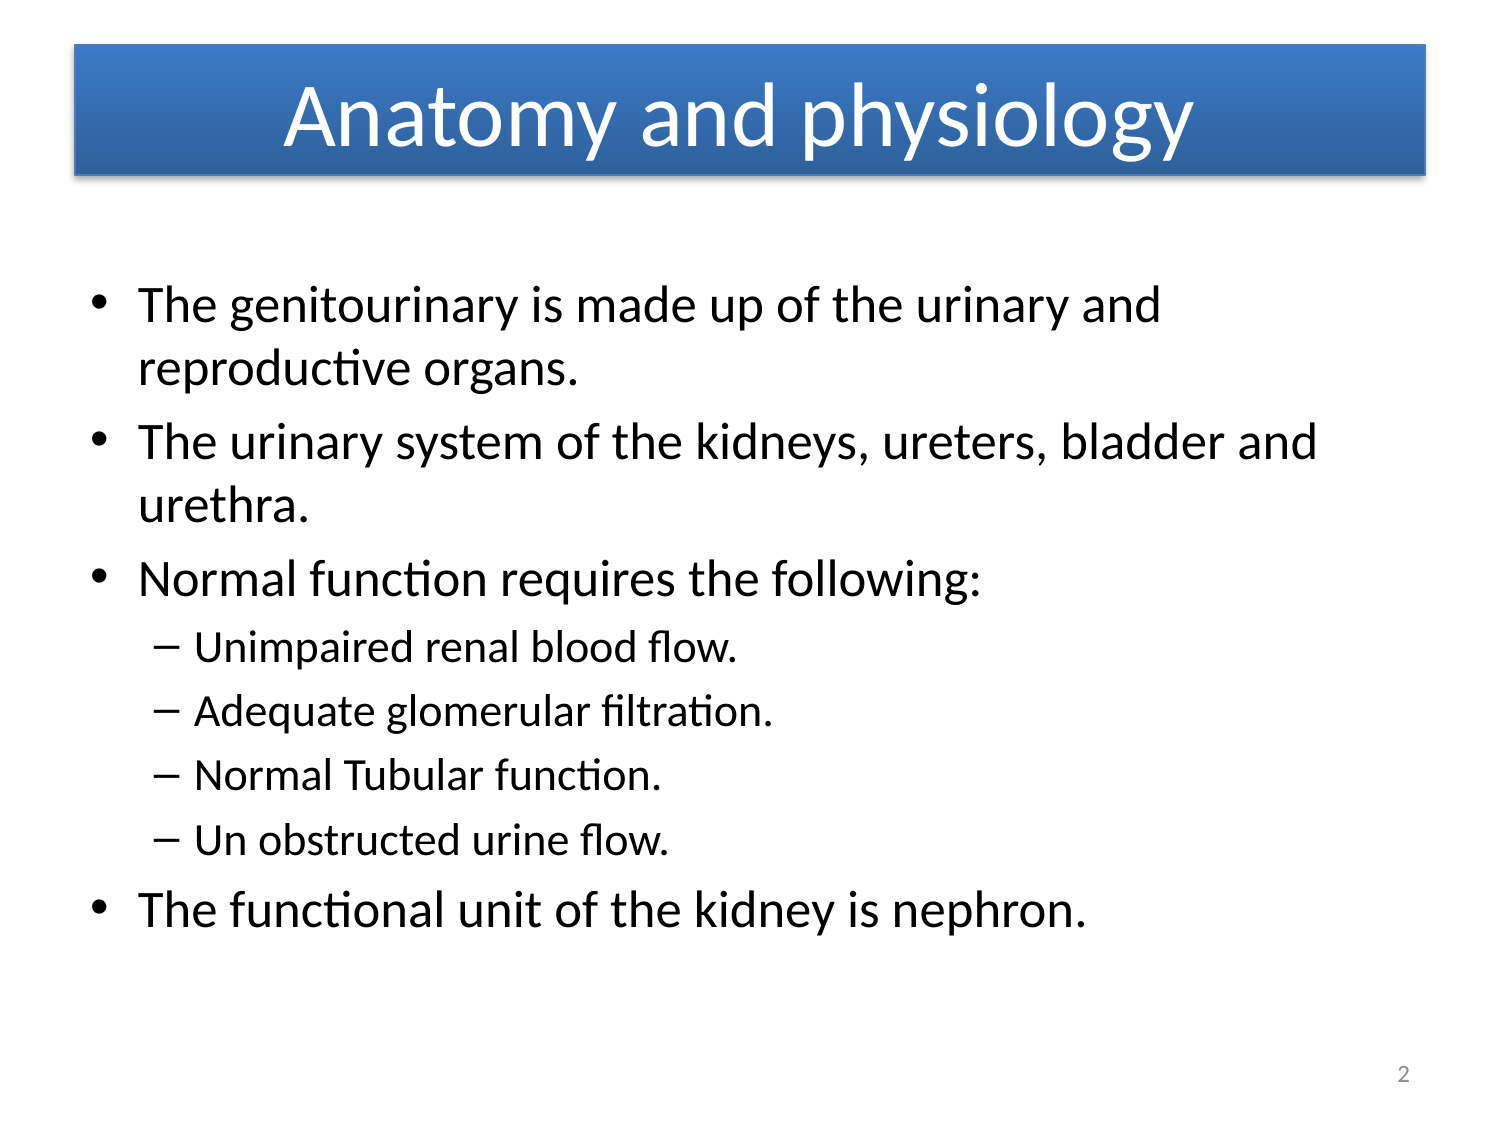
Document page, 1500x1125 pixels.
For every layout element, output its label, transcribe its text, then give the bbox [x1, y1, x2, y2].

title Anatomy and physiology [74, 44, 1426, 176]
slide_number 2 [1074, 1042, 1425, 1103]
list The genitourinary is made up of the urinary and reproductive organs. The urinary system of the kidneys, ureters, bladder and urethra. Normal function requires the following: Unimpaired renal blood flow. Adequate glomerular filtration. Normal Tubular function. Un obstructed urine flow. The functional unit of the kidney is nephron. [75, 262, 1425, 1005]
